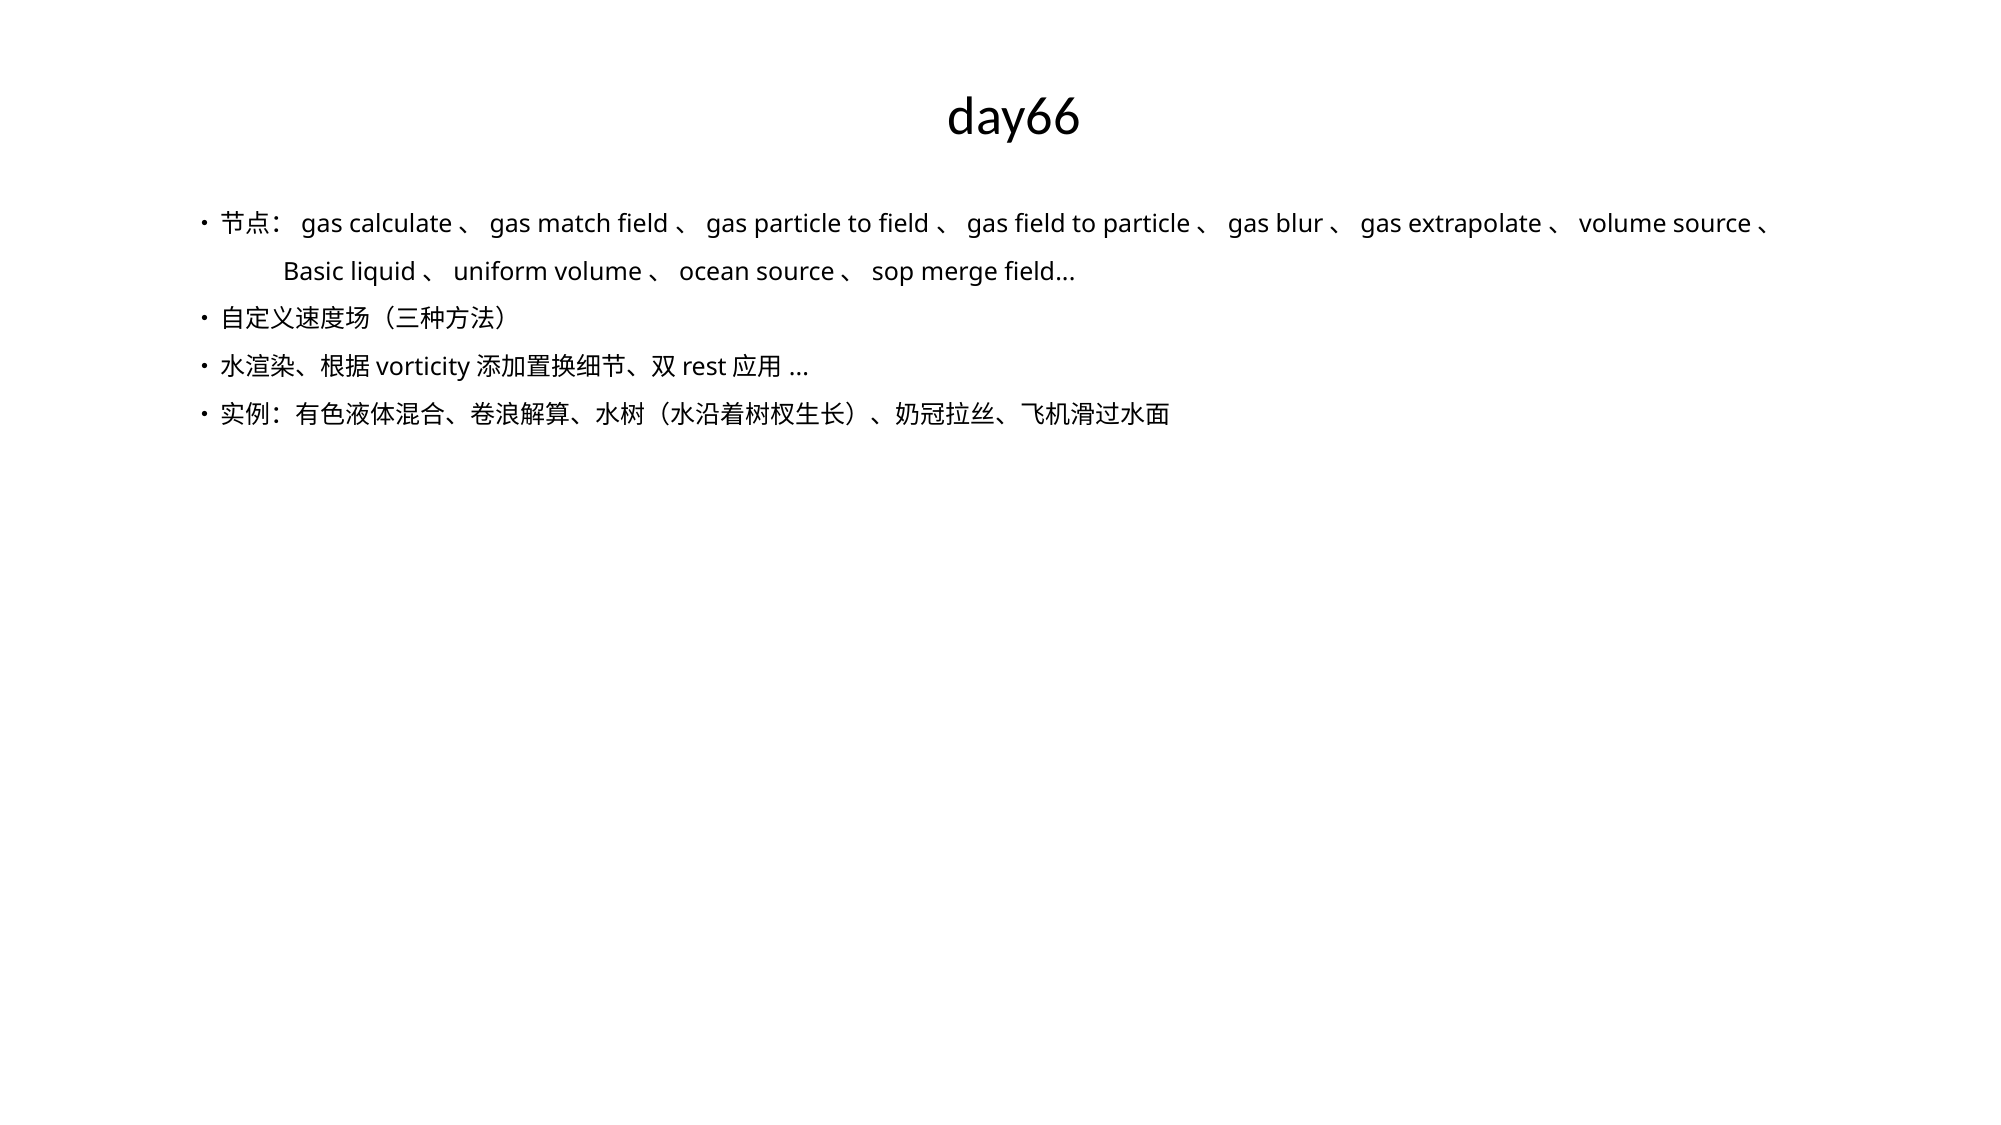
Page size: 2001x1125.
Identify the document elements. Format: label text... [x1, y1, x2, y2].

title day66 [543, 41, 1486, 154]
subtitle • 节点：gas calculate、gas match field、gas particle to field、gas field to particle、gas blur、gas extrapolate、volume source、 Basic liquid、uniform volume、ocean source、sop merge field... • 自定义速度场（三种方法） • 水渲染、根据vorticity添加置换细节、双rest应用... • 实例：有色液体混合、卷浪解算、水树（水沿着树杈生长）、奶冠拉丝、飞机滑过水面 [176, 203, 1815, 903]
